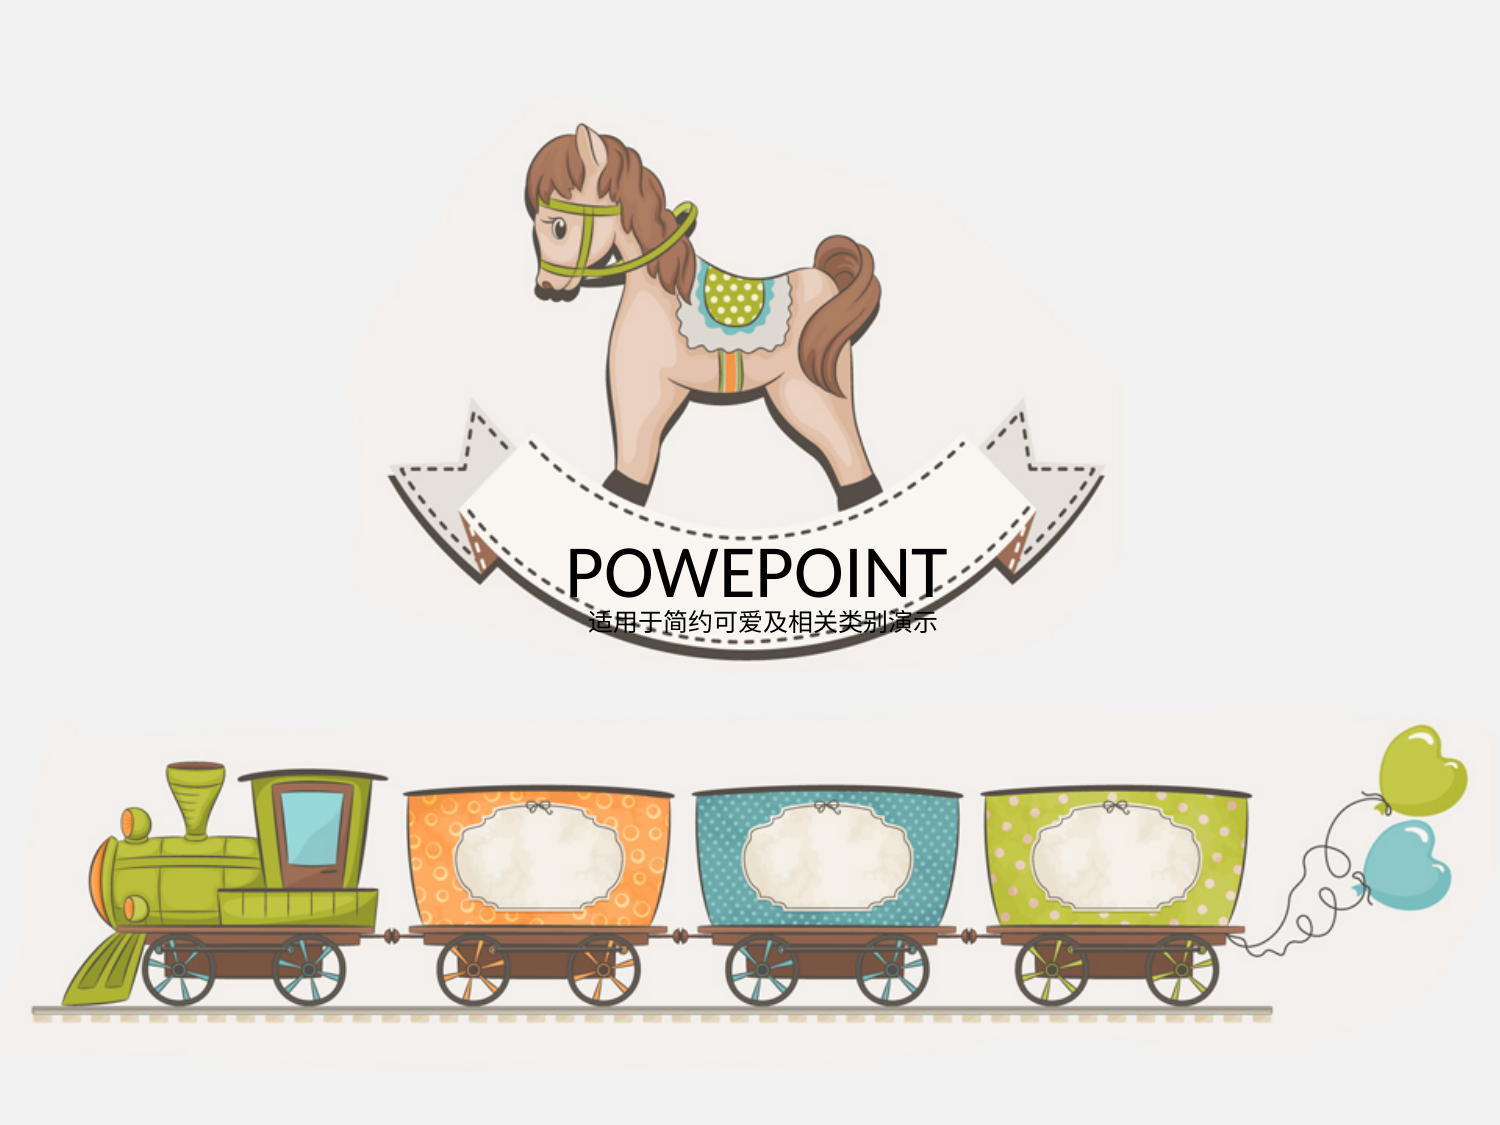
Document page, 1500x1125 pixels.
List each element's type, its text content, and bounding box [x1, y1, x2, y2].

text_box POWEPOINT [550, 515, 1418, 620]
picture [0, 0, 1500, 1125]
text_box 适用于简约可爱及相关类别演示 [574, 599, 1254, 644]
